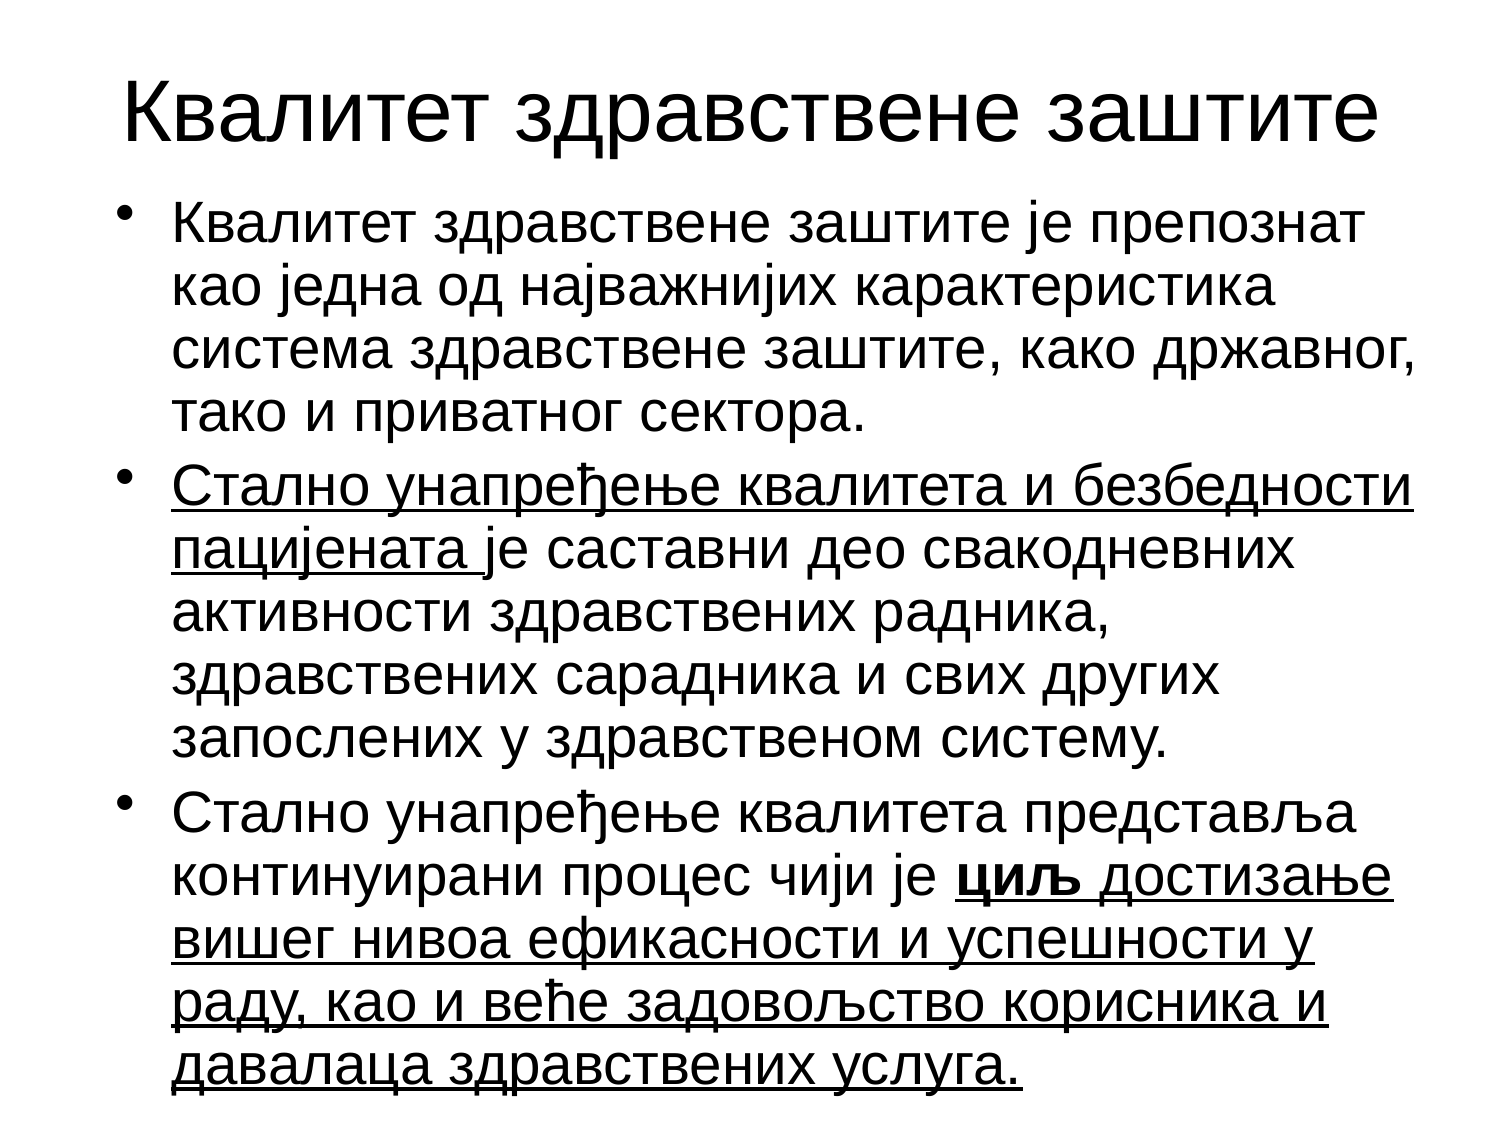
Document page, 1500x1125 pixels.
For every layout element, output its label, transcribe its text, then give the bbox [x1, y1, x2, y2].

title Квалитет здравствене заштите [76, 42, 1427, 171]
list Квалитет здравствене заштите је препознат као једна од најважнијих карактеристика система здравствене заштите, како државног, тако и приватног сектора. Стално унапређење квалитета и безбедности пацијената је саставни део свакодневних активности здравствених радника, здравствених сарадника и свих других запослених у здравственом систему. Стално унапређење квалитета представља континуирани процес чији је циљ достизање вишег нивоа ефикасности и успешности у раду, као и веће задовољство корисника и давалаца здравствених услуга. [100, 184, 1451, 927]
